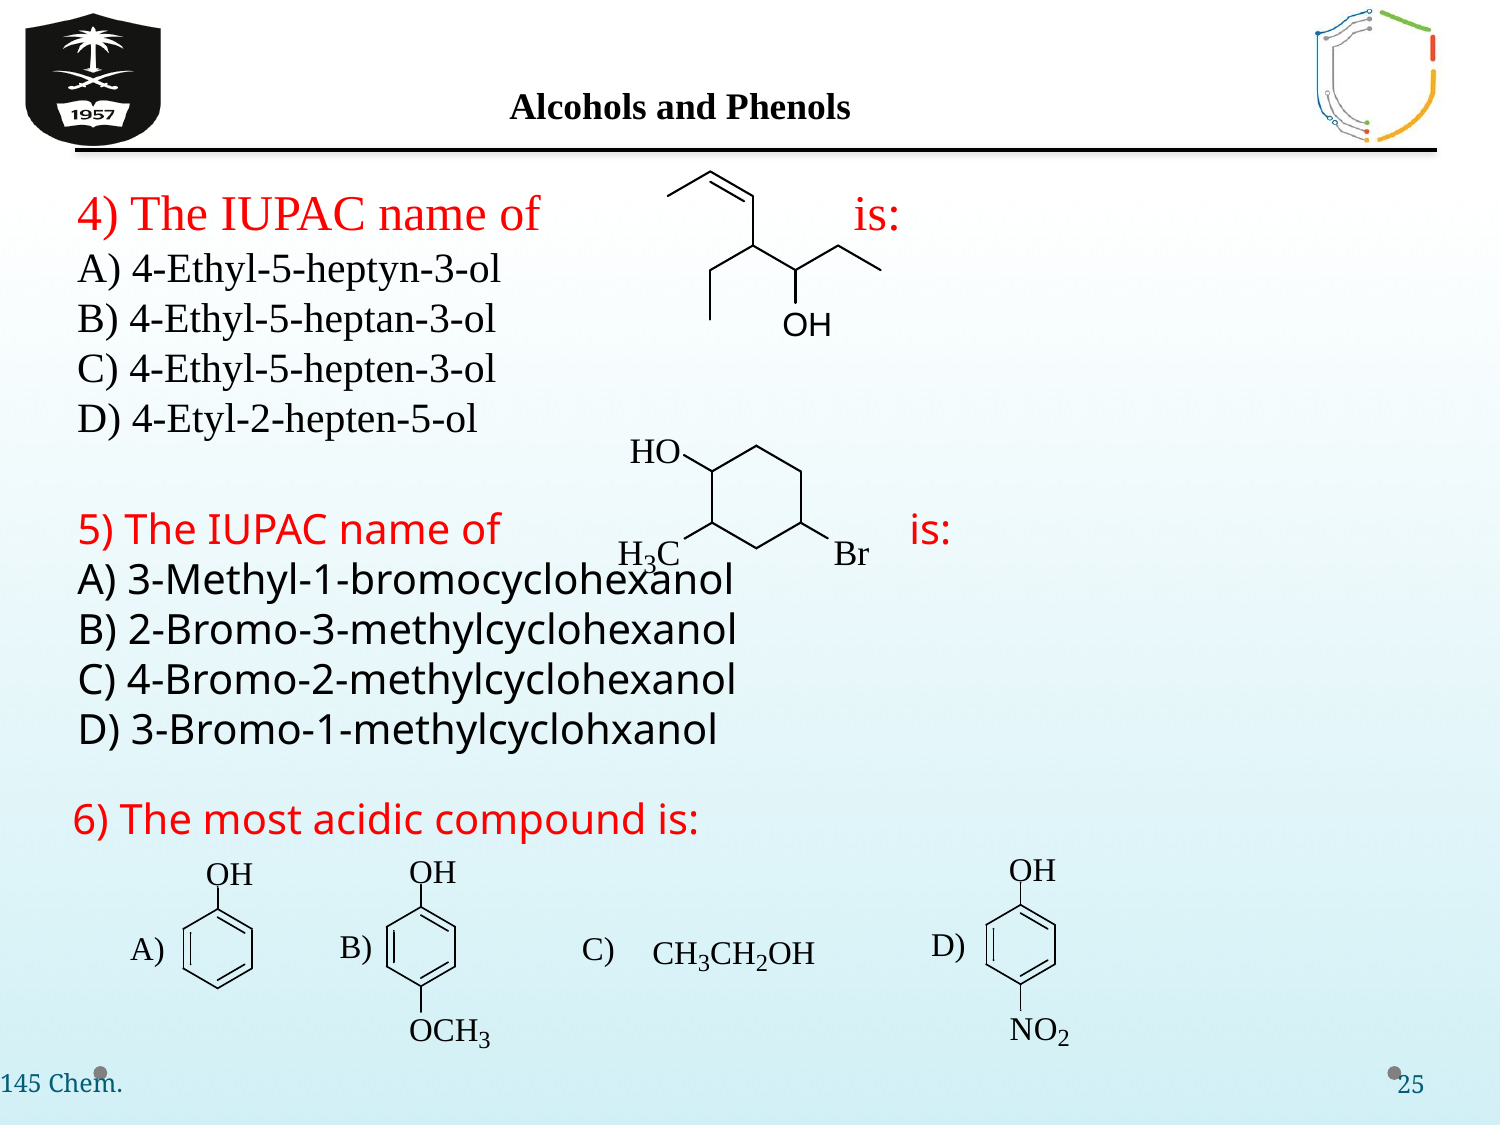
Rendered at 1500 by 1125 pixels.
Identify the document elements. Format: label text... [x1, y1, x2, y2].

text_box 4) The IUPAC name of is: A) 4-Ethyl-5-heptyn-3-ol B) 4-Ethyl-5-heptan-3-ol C) 4-Ethyl-5-hepten-3-ol D) 4-Etyl-2-hepten-5-ol [62, 173, 1350, 498]
text_box Alcohols and Phenols [494, 74, 866, 135]
text_box 5) The IUPAC name of is: A) 3-Methyl-1-bromocyclohexanol B) 2-Bromo-3-methylcyclohexanol C) 4-Bromo-2-methylcyclohexanol D) 3-Bromo-1-methylcyclohxanol [62, 495, 1225, 811]
text_box 6) The most acidic compound is: [57, 785, 715, 850]
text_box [124, 849, 1078, 1051]
text_box 25 [1299, 1042, 1425, 1103]
picture [0, 0, 1500, 1125]
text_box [612, 427, 878, 576]
text_box 145 Chem. [0, 1037, 550, 1098]
